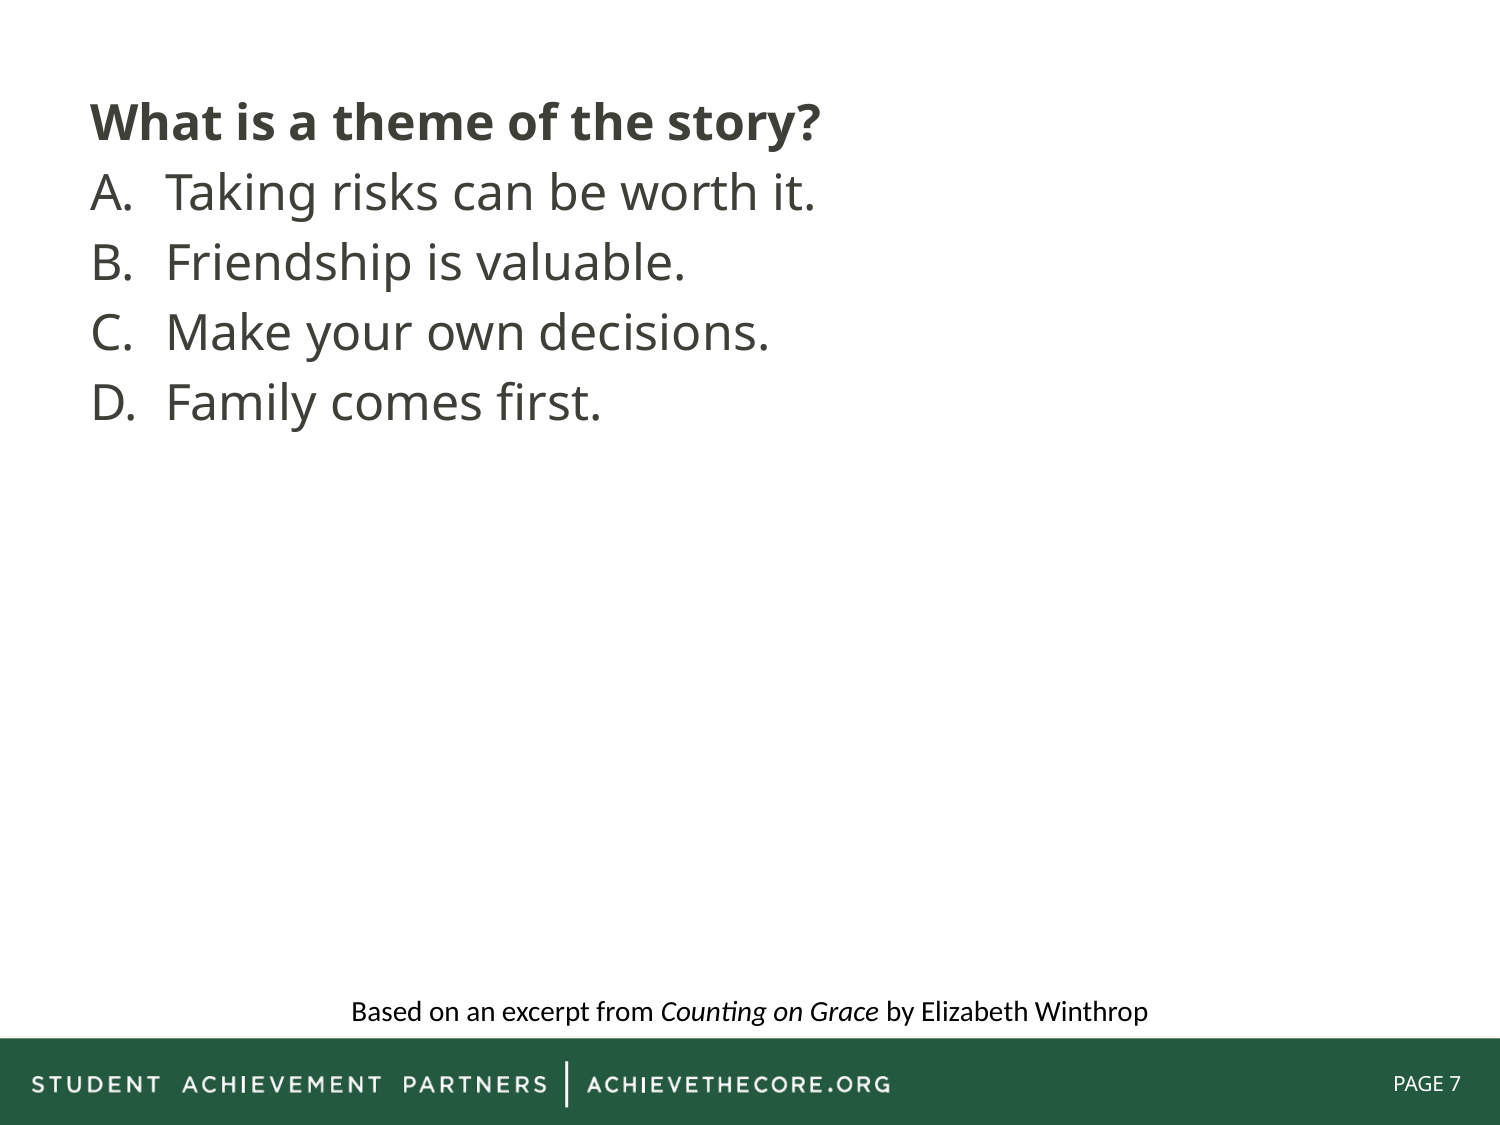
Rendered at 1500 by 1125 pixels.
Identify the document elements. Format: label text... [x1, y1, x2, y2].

list What is a theme of the story? Taking risks can be worth it. Friendship is valuable. Make your own decisions. Family comes first. [75, 83, 1425, 583]
text_box Based on an excerpt from Counting on Grace by Elizabeth Winthrop [74, 984, 1425, 1035]
